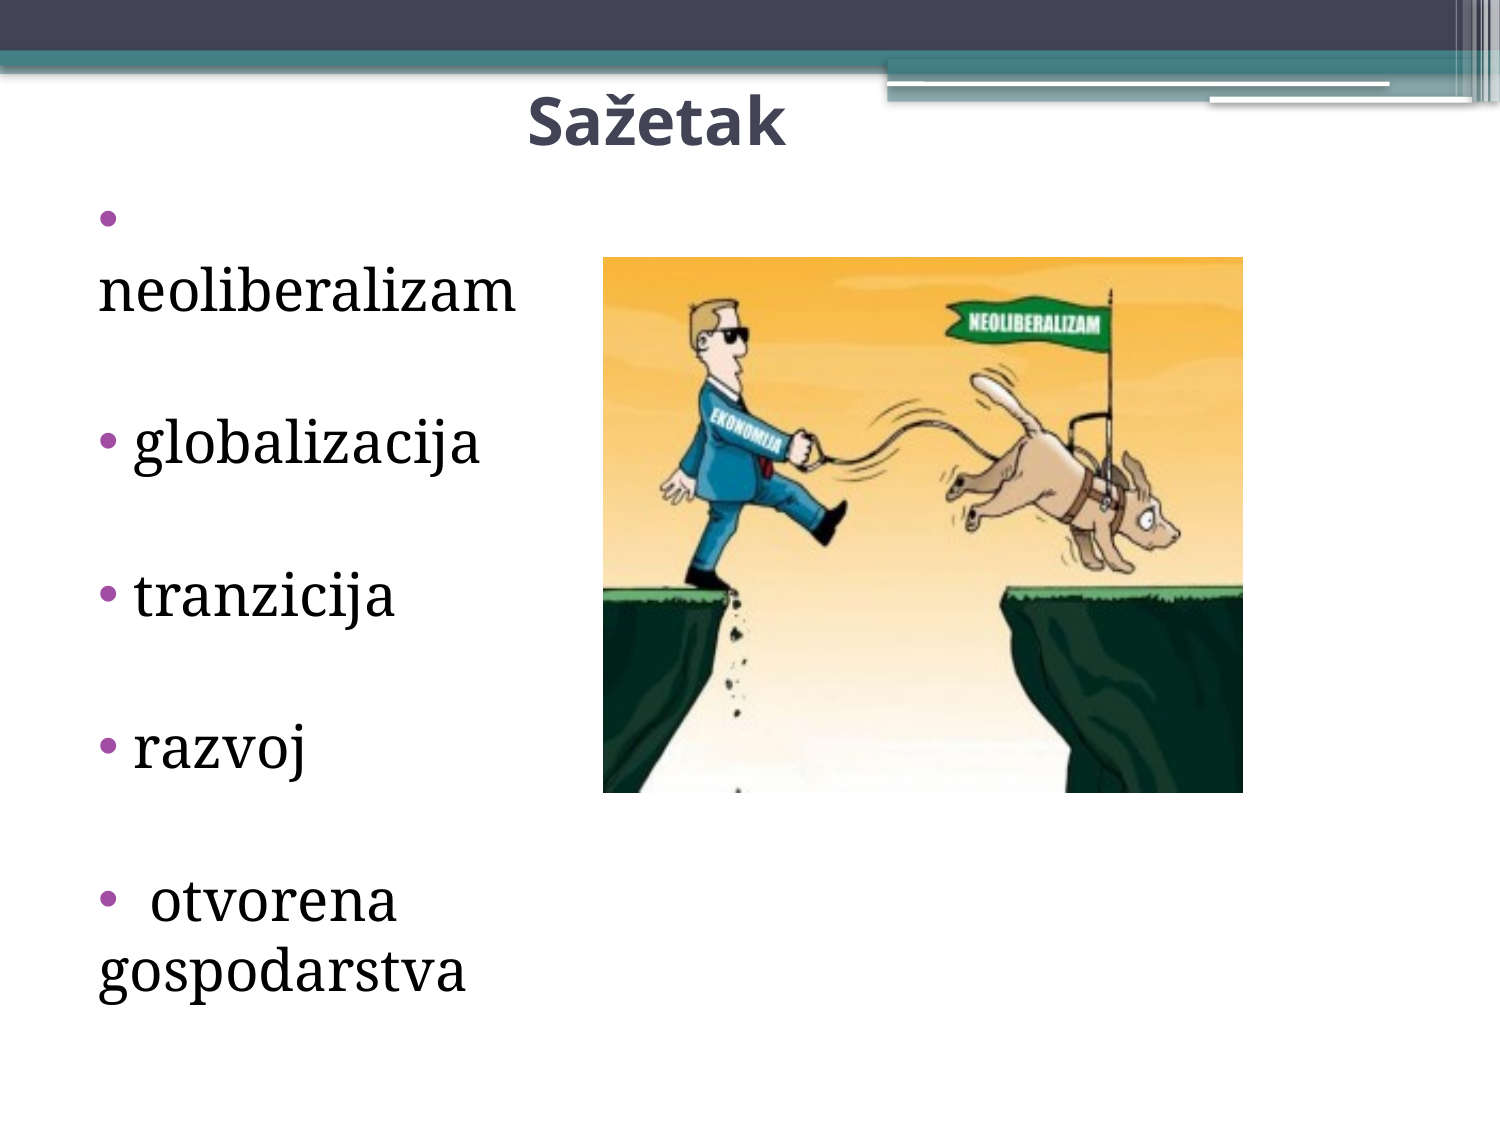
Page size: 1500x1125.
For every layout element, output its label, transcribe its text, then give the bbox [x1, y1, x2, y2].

title Sažetak [410, 70, 904, 167]
list neoliberalizam globalizacija tranzicija razvoj otvorena gospodarstva [82, 175, 576, 1031]
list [602, 257, 1243, 793]
